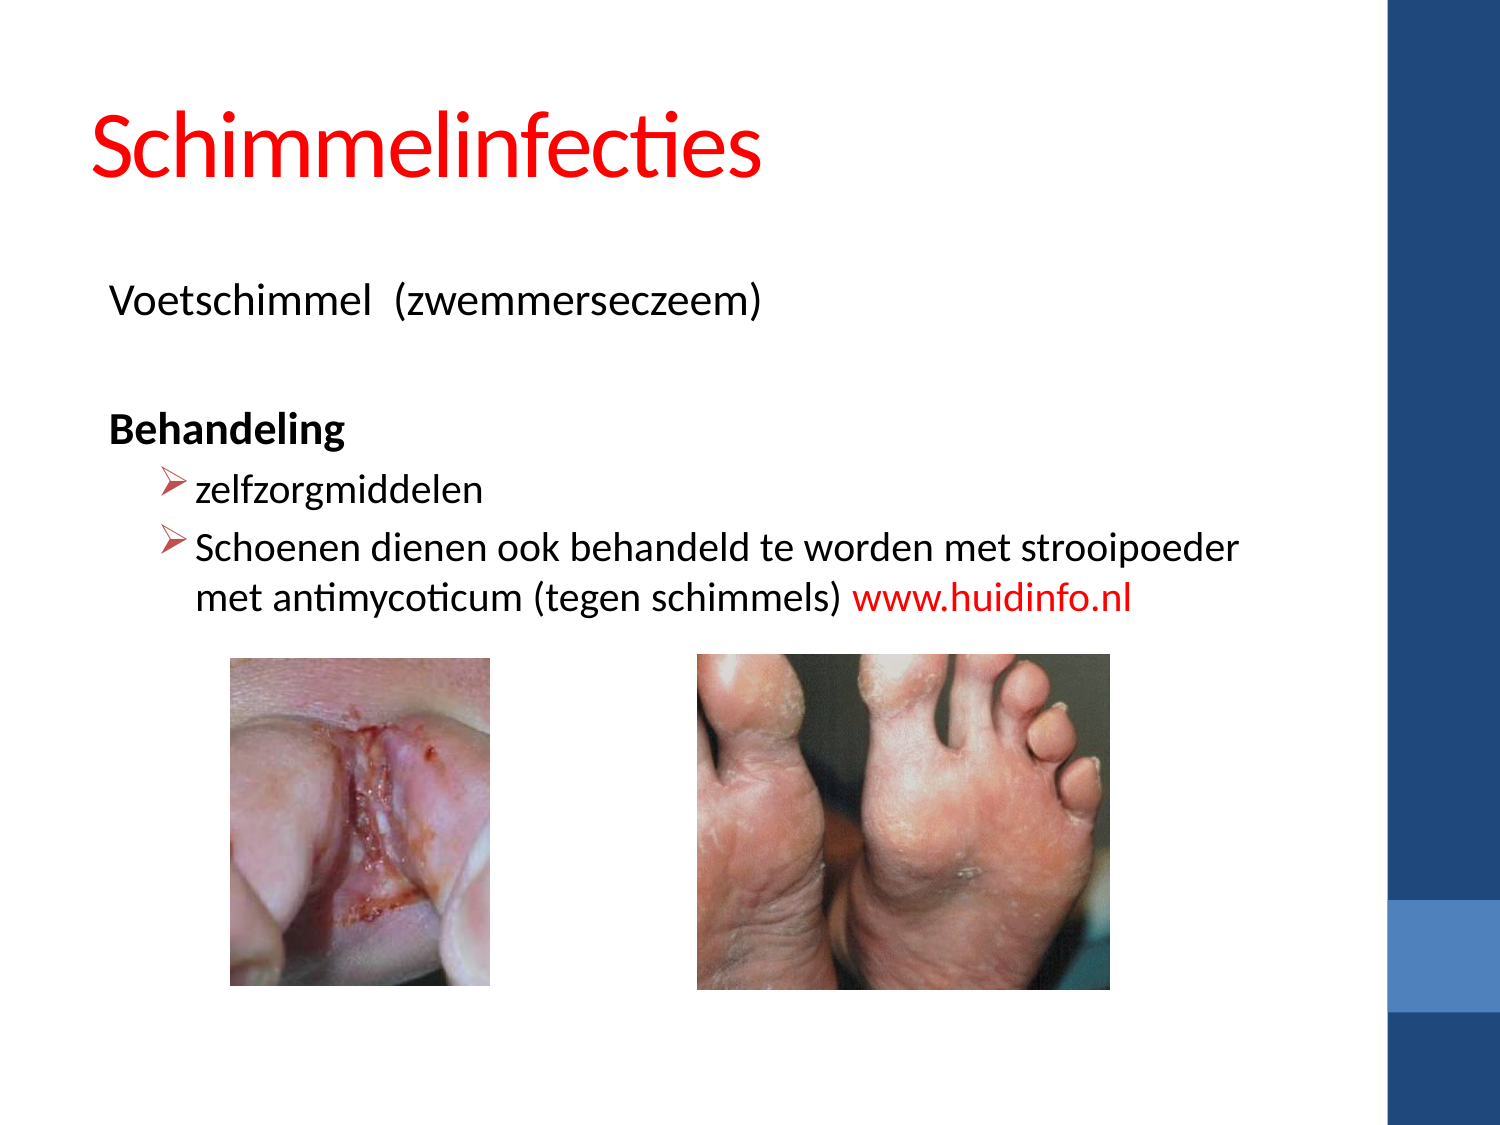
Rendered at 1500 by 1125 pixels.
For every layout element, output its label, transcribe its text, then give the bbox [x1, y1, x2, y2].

picture [696, 653, 1111, 991]
title Schimmelinfecties [75, 45, 1325, 233]
list Voetschimmel (zwemmerseczeem) Behandeling zelfzorgmiddelen Schoenen dienen ook behandeld te worden met strooipoeder met antimycoticum (tegen schimmels) www.huidinfo.nl [75, 262, 1325, 1050]
picture [230, 658, 490, 986]
